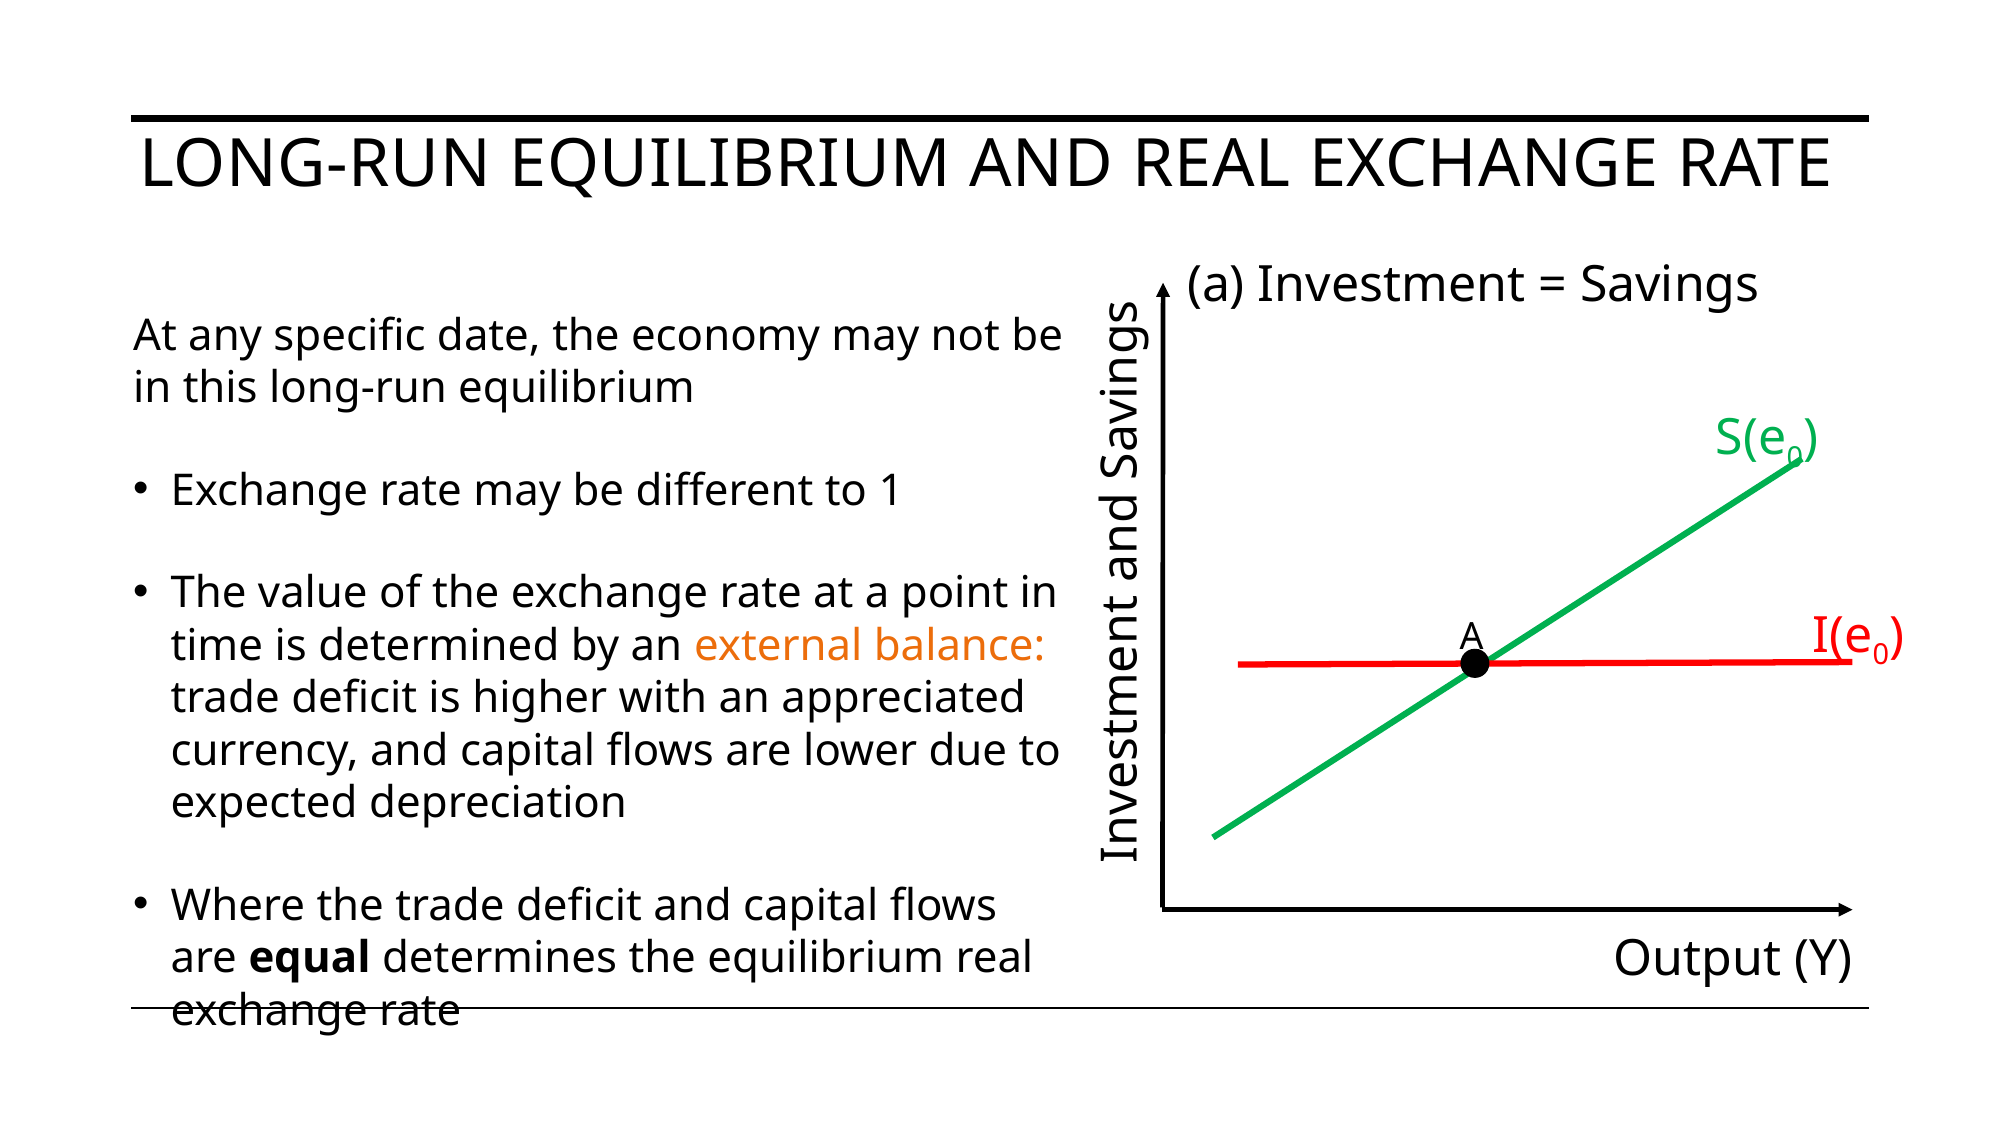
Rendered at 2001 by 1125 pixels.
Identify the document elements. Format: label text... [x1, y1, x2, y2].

title Long-run equilibrium and real exchange rate [124, 112, 1905, 298]
list At any specific date, the economy may not be in this long-run equilibrium Exchange rate may be different to 1 The value of the exchange rate at a point in time is determined by an external balance: trade deficit is higher with an appreciated currency, and capital flows are lower due to expected depreciation Where the trade deficit and capital flows are equal determines the equilibrium real exchange rate [118, 298, 1085, 997]
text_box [1079, 243, 1905, 983]
